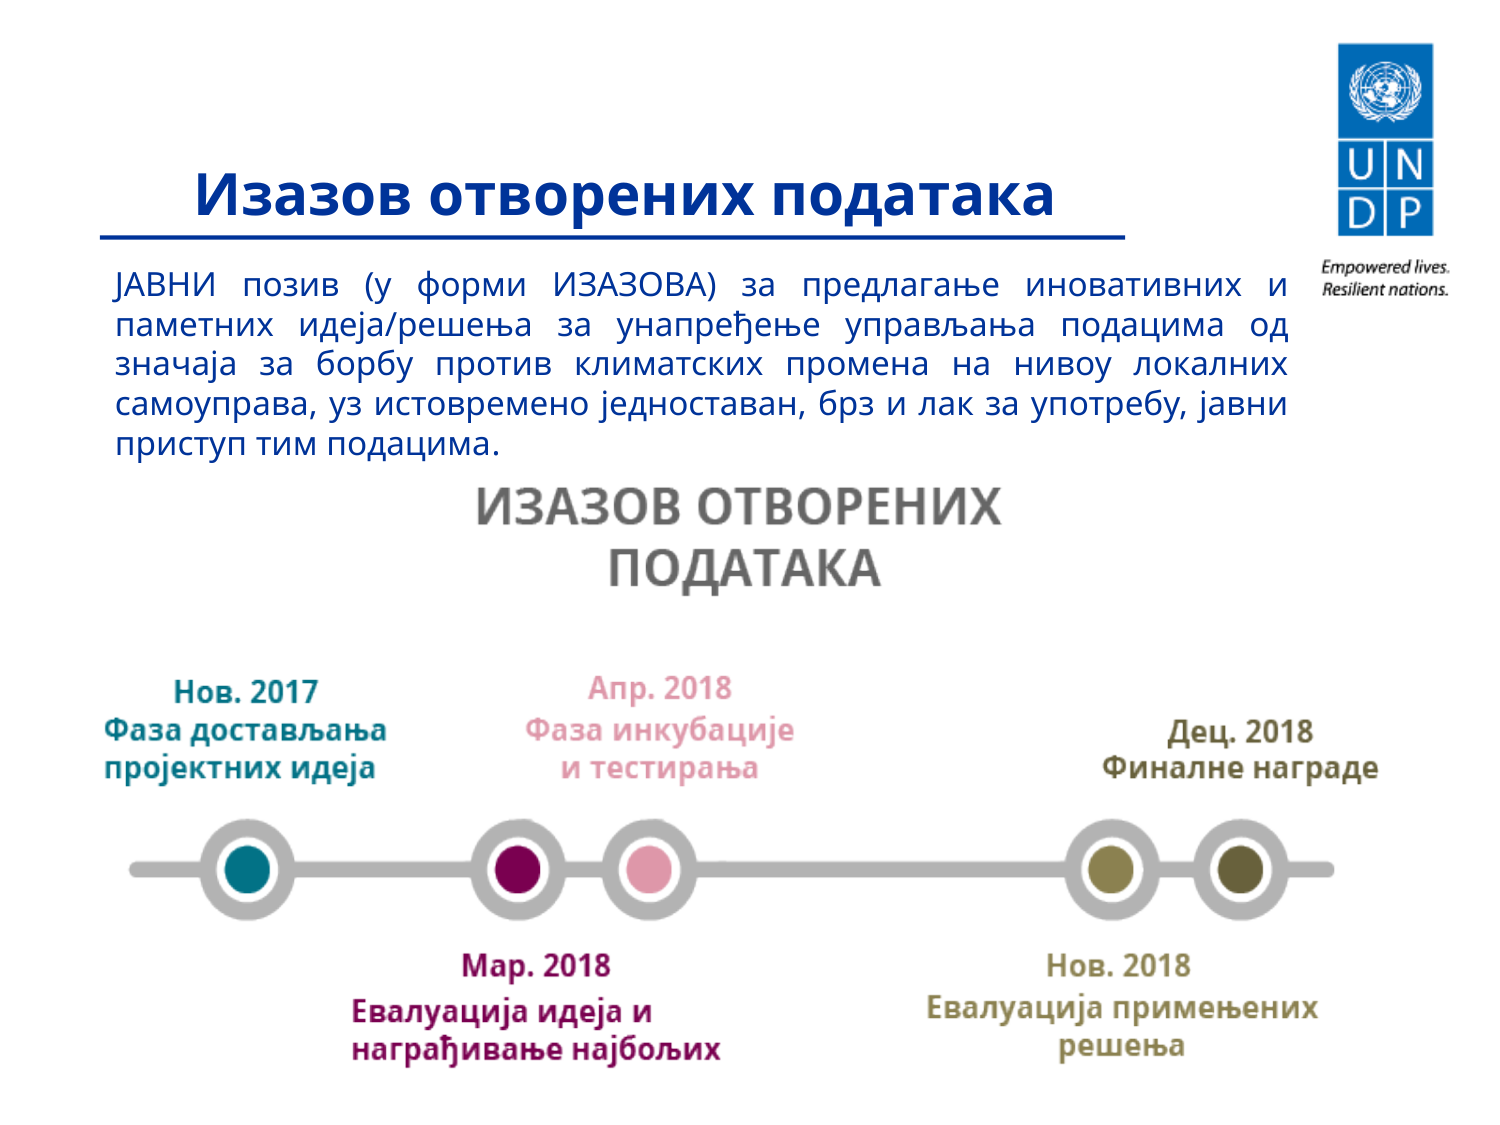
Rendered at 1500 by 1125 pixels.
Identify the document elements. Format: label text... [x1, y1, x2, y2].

list ЈАВНИ позив (у форми ИЗАЗОВА) за предлагање иновативних и паметних идеја/решења за унапређење управљања подацима од значаја за борбу против климатских промена на нивоу локалних самоуправа, уз истовремено једноставан, брз и лак за употребу, јавни приступ тим подацима. [100, 255, 1306, 454]
picture [64, 455, 1412, 1125]
list Изазов отворених података [87, 149, 1163, 236]
picture [1312, 37, 1456, 302]
